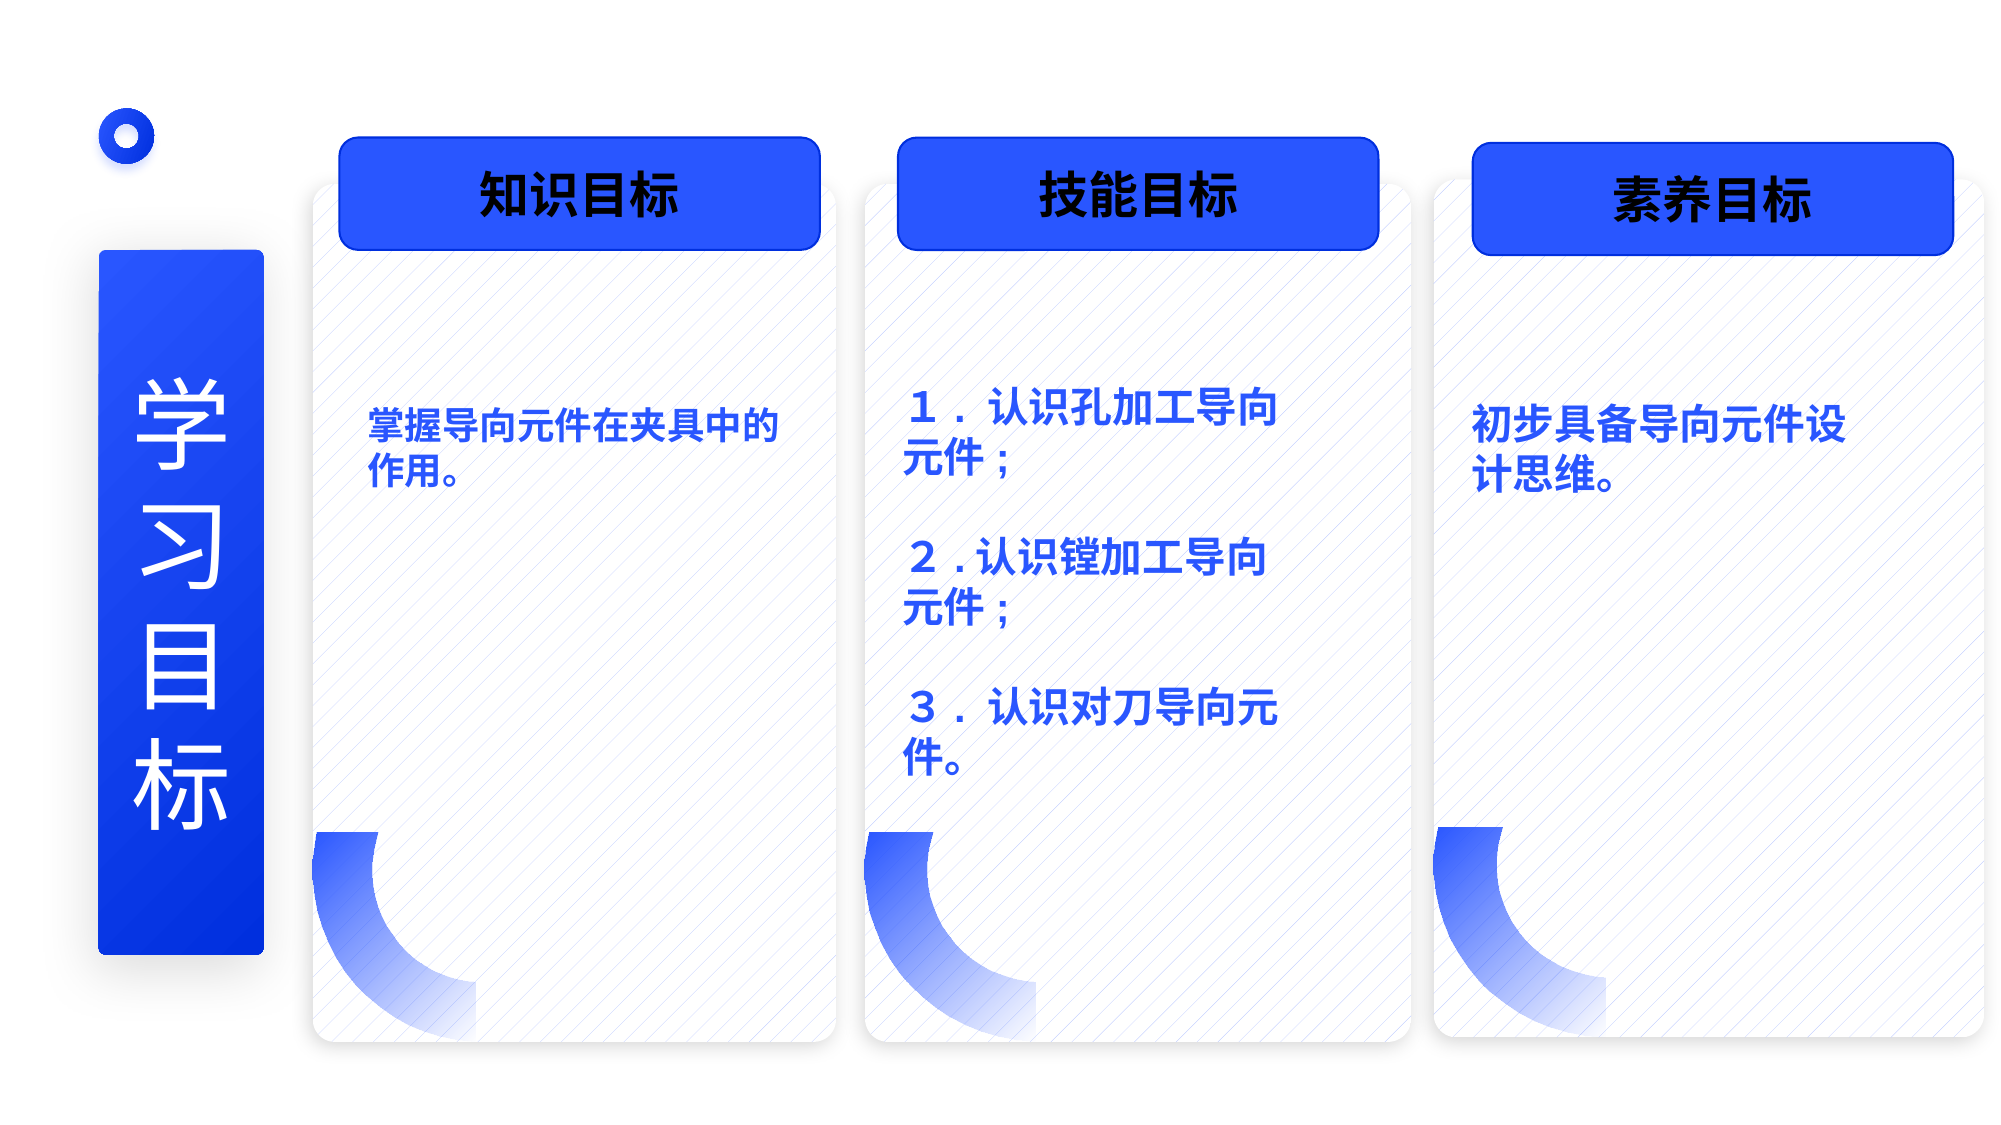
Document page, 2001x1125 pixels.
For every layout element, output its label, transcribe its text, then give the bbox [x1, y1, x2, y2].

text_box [312, 183, 836, 1043]
text_box 技能目标 [896, 136, 1380, 183]
text_box 学 习 目 标 [97, 248, 265, 956]
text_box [1433, 179, 1984, 1038]
text_box [97, 107, 156, 165]
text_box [865, 183, 1412, 1043]
text_box 素养目标 [1471, 141, 1955, 179]
text_box 知识目标 [338, 136, 821, 183]
